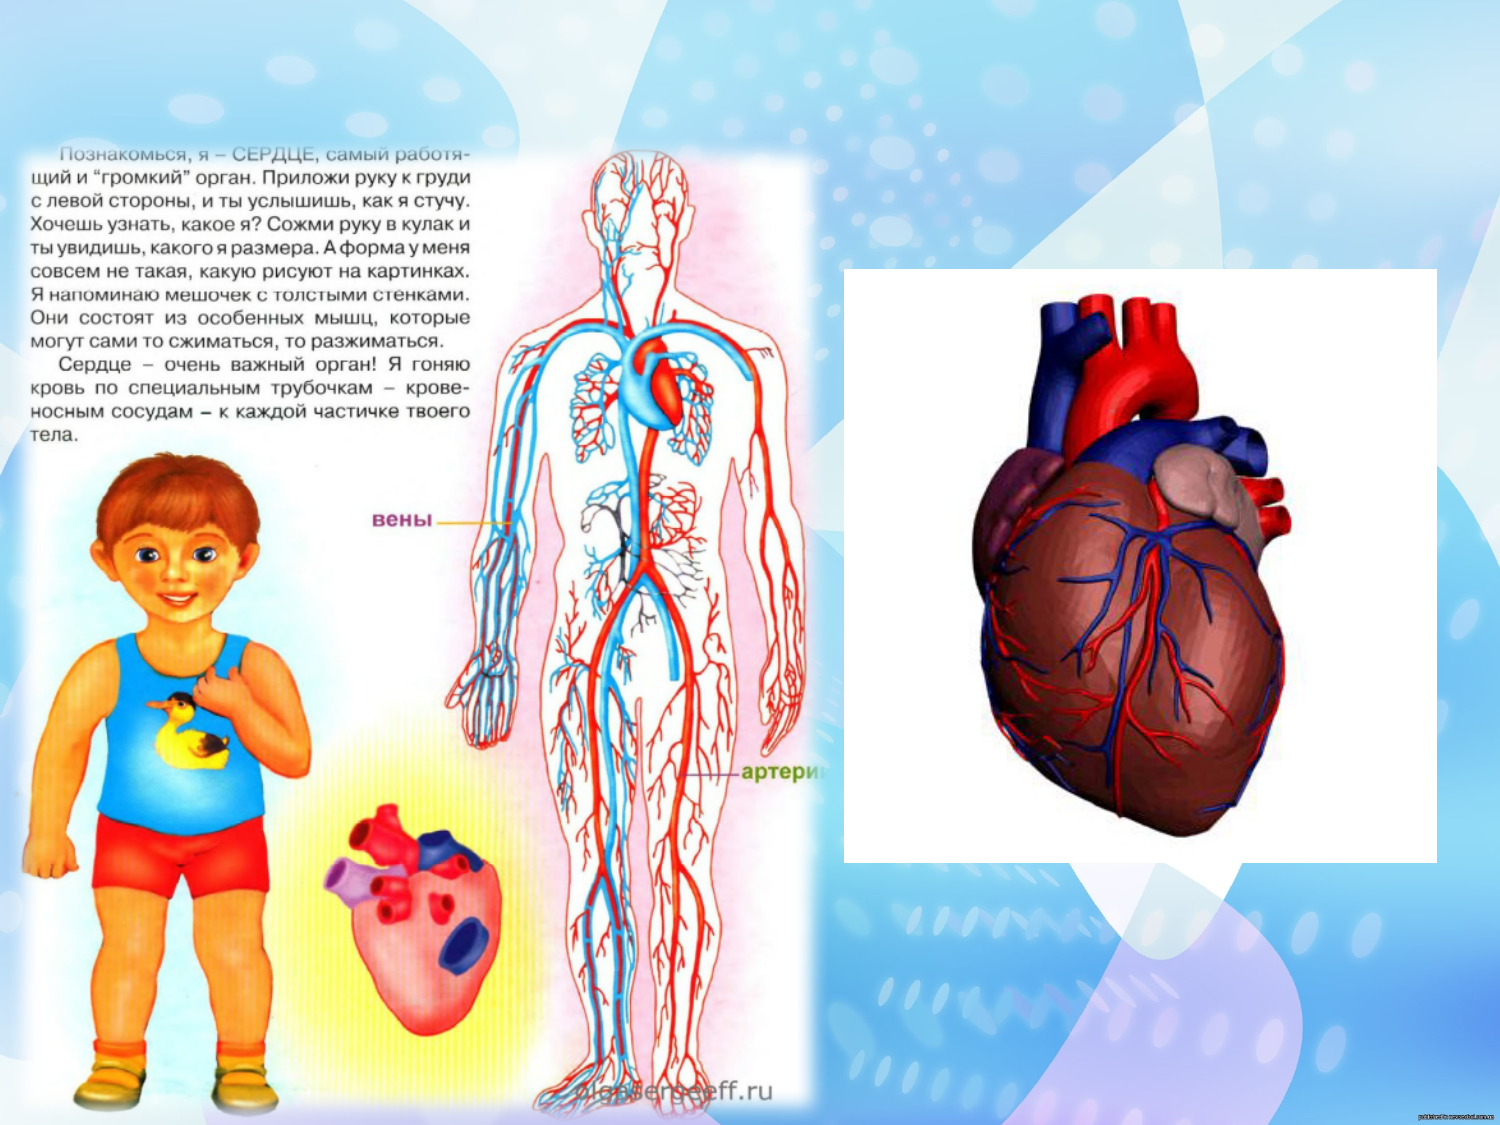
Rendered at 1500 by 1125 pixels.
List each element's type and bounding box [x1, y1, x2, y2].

picture [844, 269, 1437, 863]
picture [5, 136, 832, 1125]
list [0, 0, 1500, 1125]
